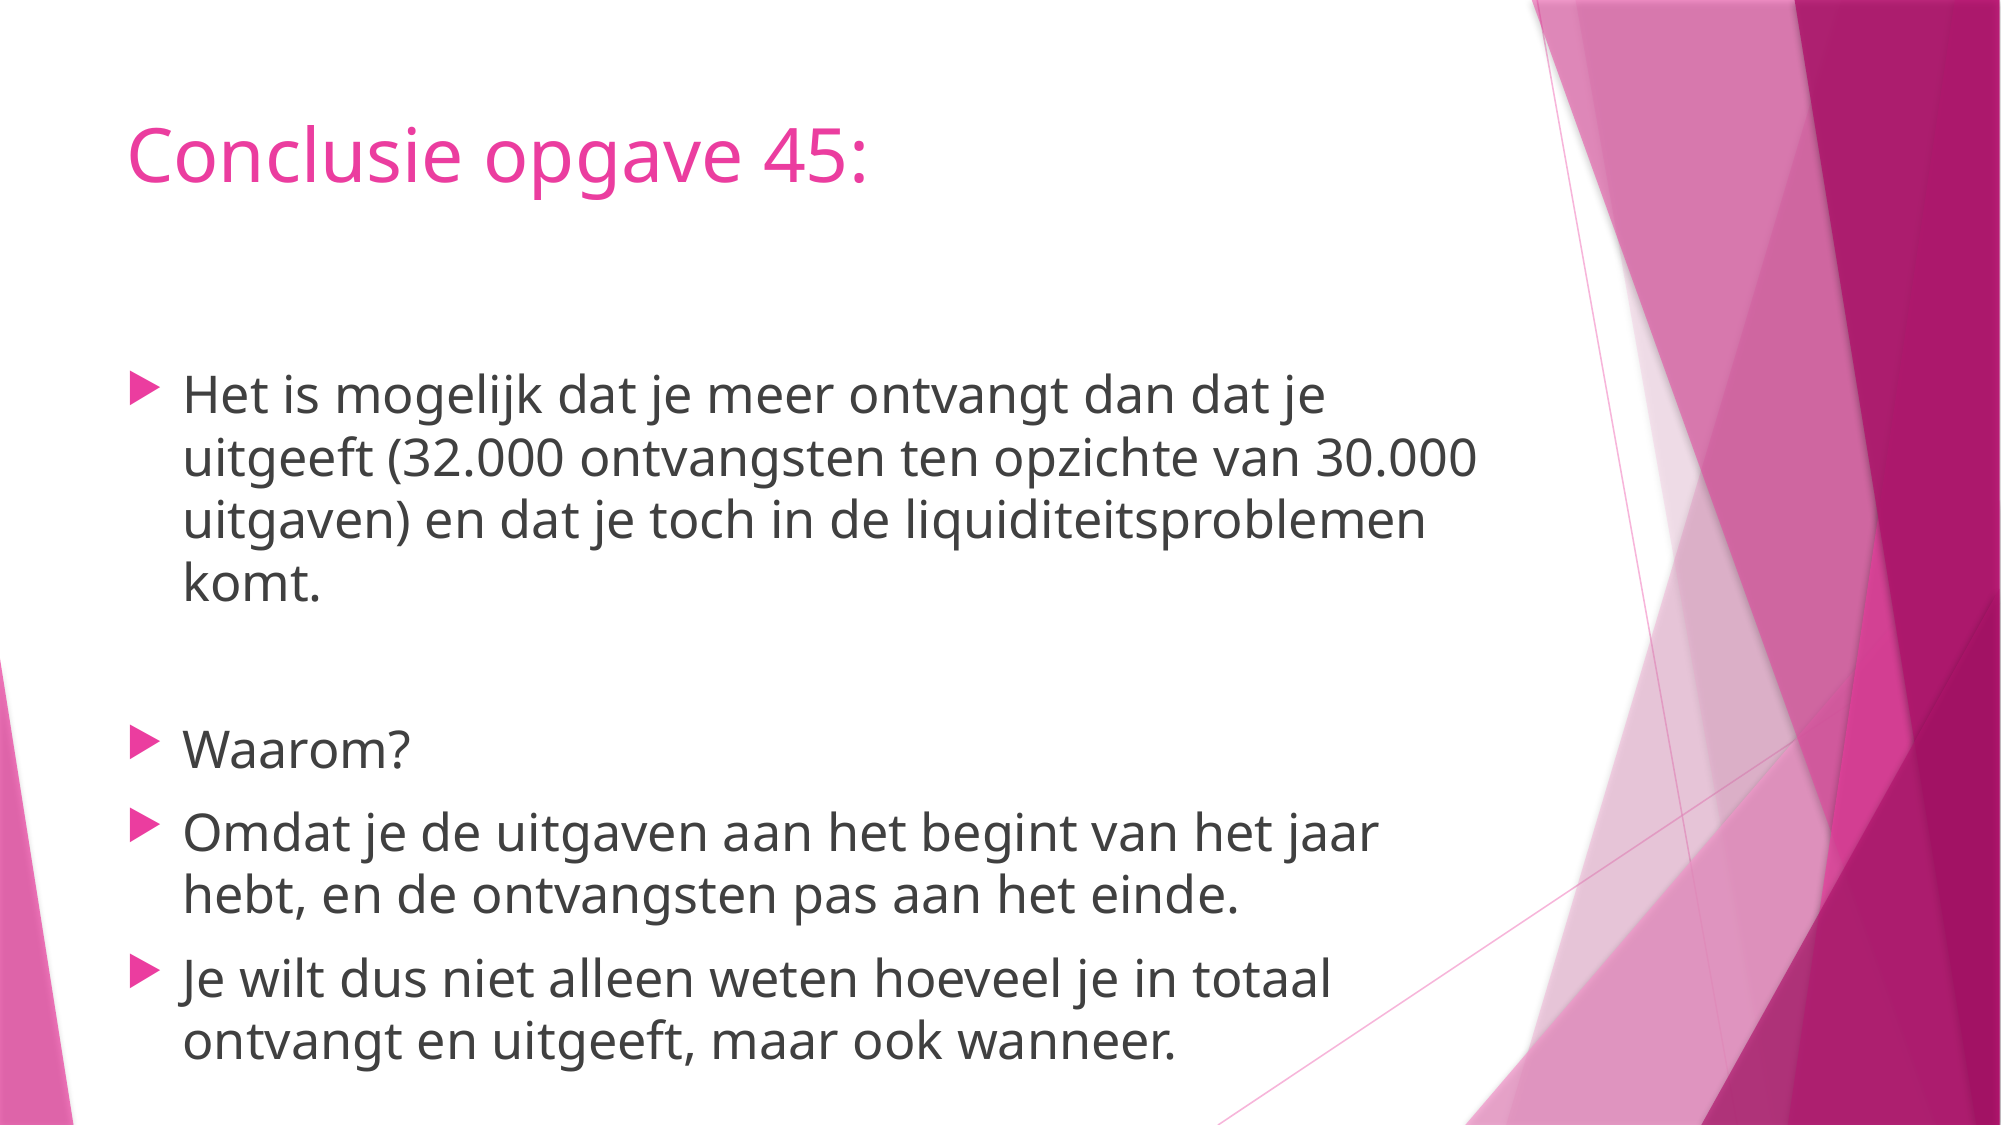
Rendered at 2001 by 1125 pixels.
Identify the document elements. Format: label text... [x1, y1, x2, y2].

title Conclusie opgave 45: [111, 99, 1522, 317]
list Het is mogelijk dat je meer ontvangt dan dat je uitgeeft (32.000 ontvangsten ten opzichte van 30.000 uitgaven) en dat je toch in de liquiditeitsproblemen komt. Waarom? Omdat je de uitgaven aan het begint van het jaar hebt, en de ontvangsten pas aan het einde. Je wilt dus niet alleen weten hoeveel je in totaal ontvangt en uitgeeft, maar ook wanneer. [111, 354, 1522, 992]
